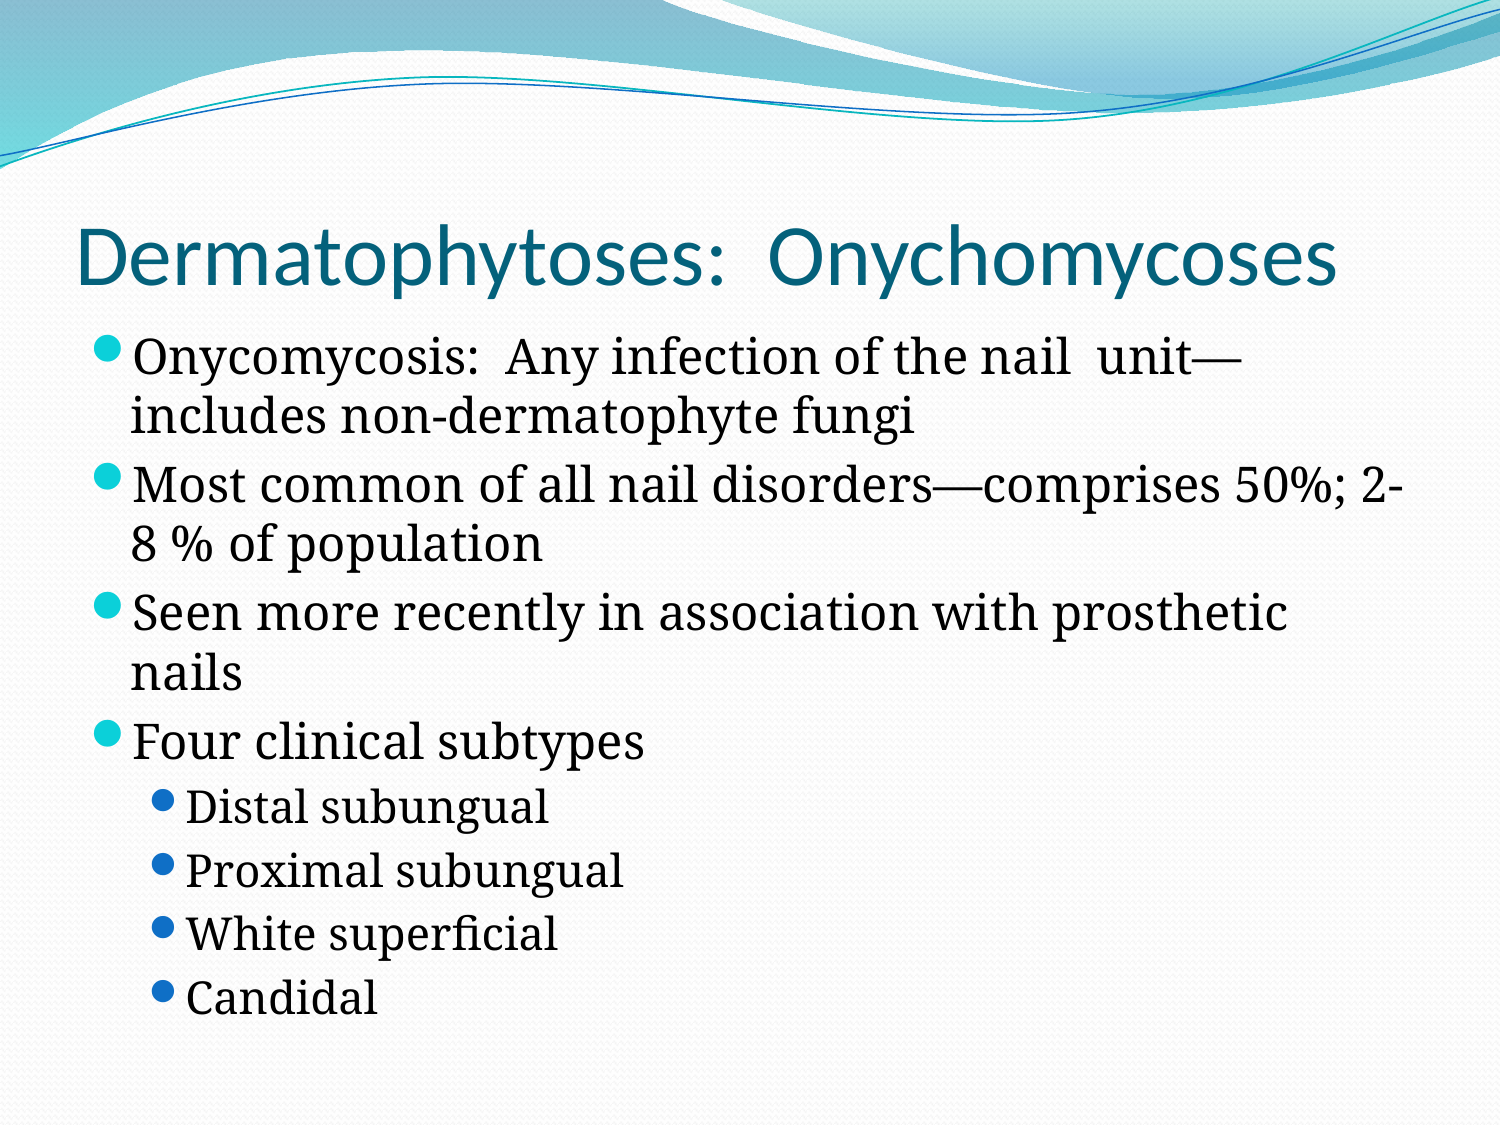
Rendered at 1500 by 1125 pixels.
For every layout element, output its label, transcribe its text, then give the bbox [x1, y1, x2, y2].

title Dermatophytoses: Onychomycoses [74, 115, 1426, 304]
list Onycomycosis: Any infection of the nail unit—includes non-dermatophyte fungi Most common of all nail disorders—comprises 50%; 2-8 % of population Seen more recently in association with prosthetic nails Four clinical subtypes Distal subungual Proximal subungual White superficial Candidal [74, 317, 1426, 1038]
